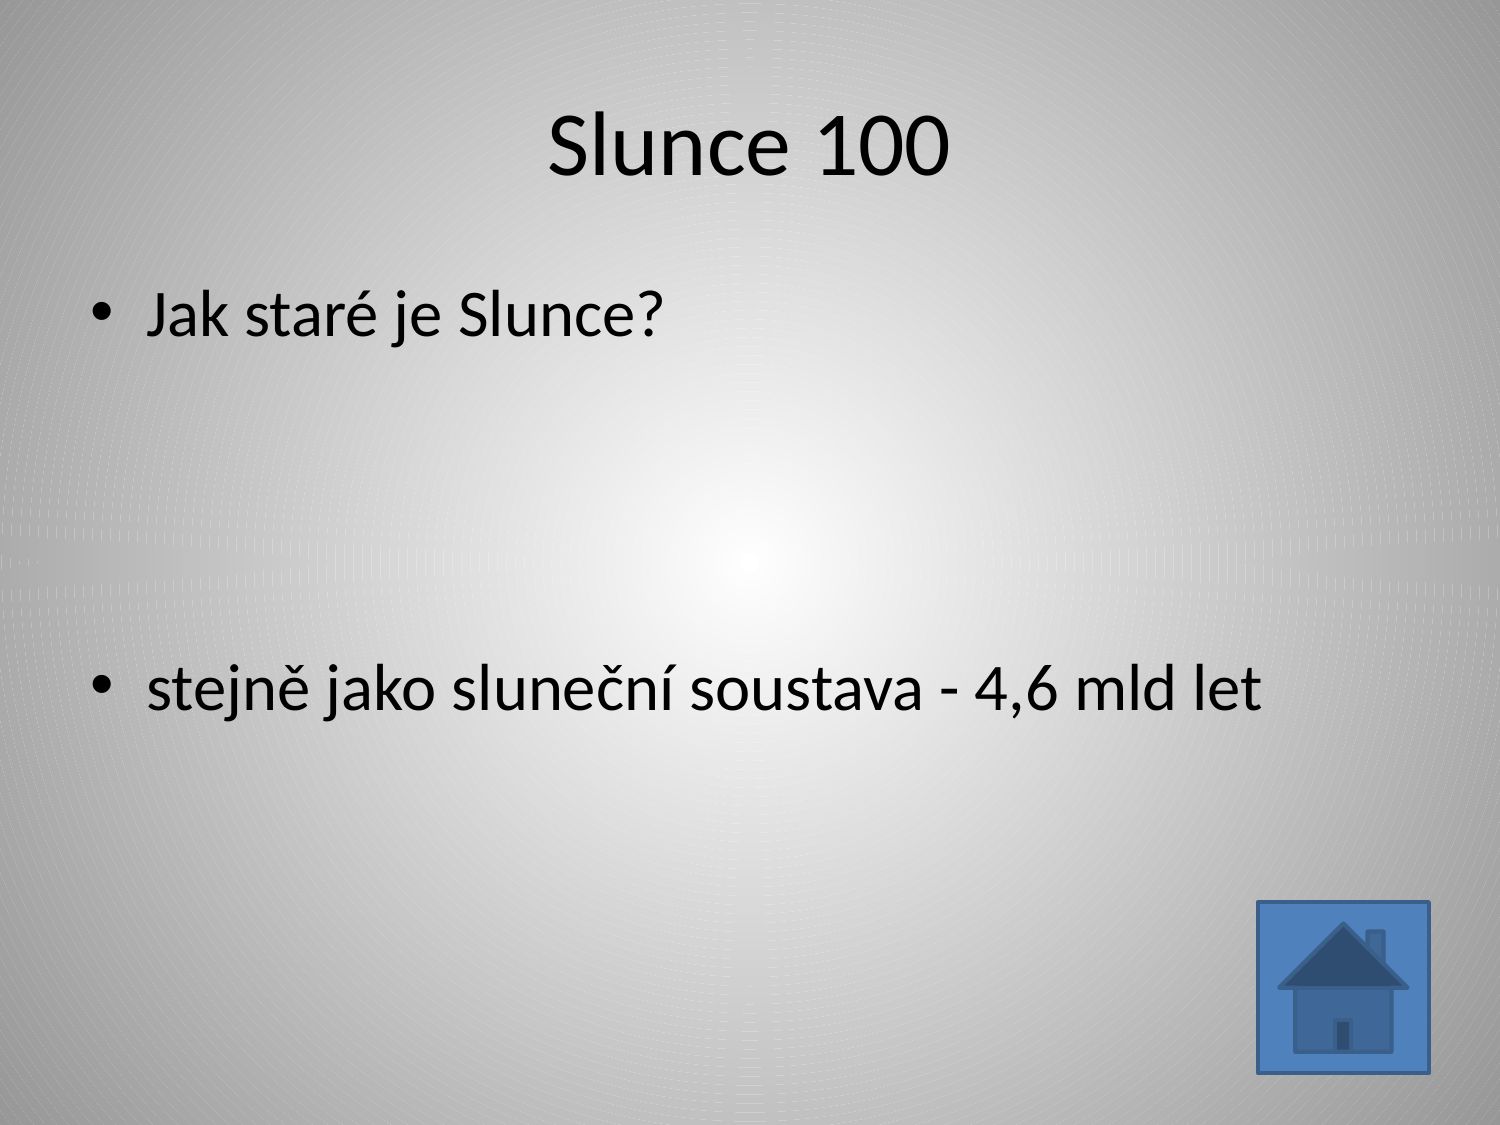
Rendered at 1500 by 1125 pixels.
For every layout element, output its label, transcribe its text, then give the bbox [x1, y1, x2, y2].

text_box [1256, 900, 1431, 1075]
list Jak staré je Slunce? stejně jako sluneční soustava - 4,6 mld let [75, 262, 1425, 1005]
title Slunce 100 [75, 45, 1425, 233]
